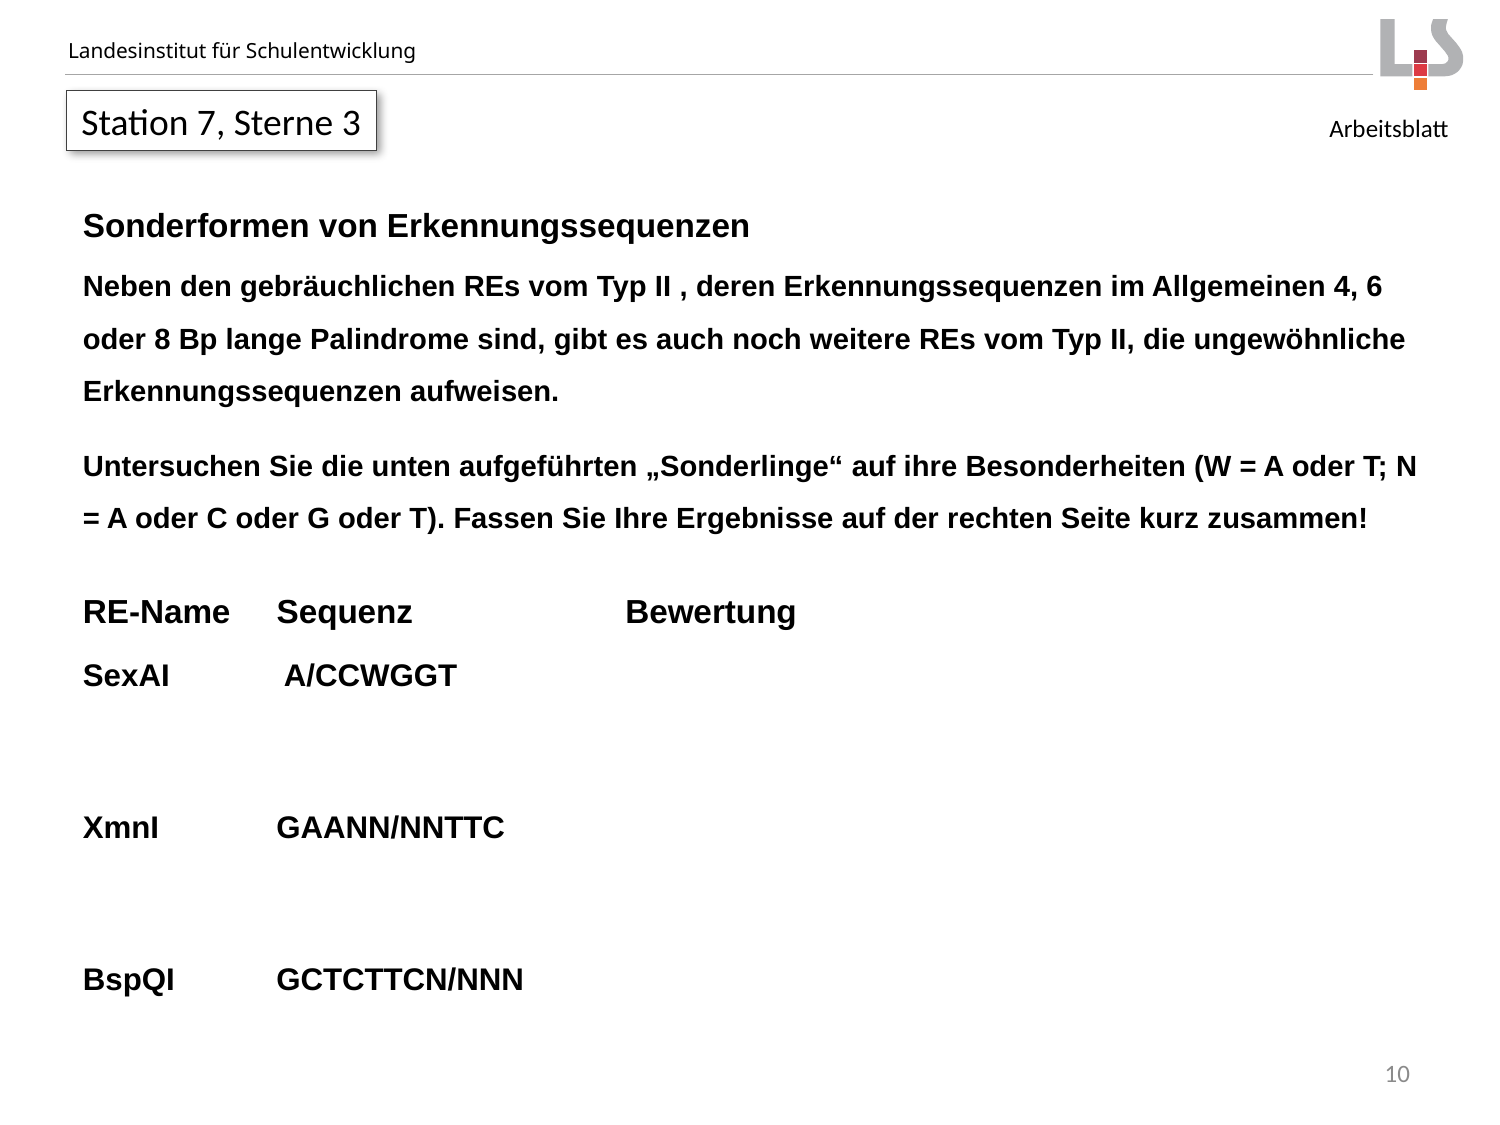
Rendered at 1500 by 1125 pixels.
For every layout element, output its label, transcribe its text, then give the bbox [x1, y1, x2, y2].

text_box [52, 18, 1464, 91]
text_box Station 7, Sterne 3 [66, 99, 377, 151]
text_box Sonderformen von Erkennungssequenzen Neben den gebräuchlichen REs vom Typ II , deren Erkennungssequenzen im Allgemeinen 4, 6 oder 8 Bp lange Palindrome sind, gibt es auch noch weitere REs vom Typ II, die ungewöhnliche Erkennungssequenzen aufweisen. Untersuchen Sie die unten aufgeführten „Sonderlinge“ auf ihre Besonderheiten (W = A oder T; N = A oder C oder G oder T). Fassen Sie Ihre Ergebnisse auf der rechten Seite kurz zusammen! RE-Name Sequenz Bewertung SexAI A/CCWGGT 7er-cutter, Palindrom, W als Variable für A oder T, 5`-Überhang mit fünf Basen XmnI GAANN/NNTTC 10er-cutter, Palindrom, vier zentrale Basen undefiniert, stumpfe Enden BspQI GCTCTTCN/NNN 7er-cutter, kein Palindrom, Schnittstelle außerhalb der Erkennungssequenz, 5`-Überhang mit 3 undefinierten Basen [68, 177, 1459, 1117]
text_box Arbeitsblatt [1314, 104, 1464, 150]
